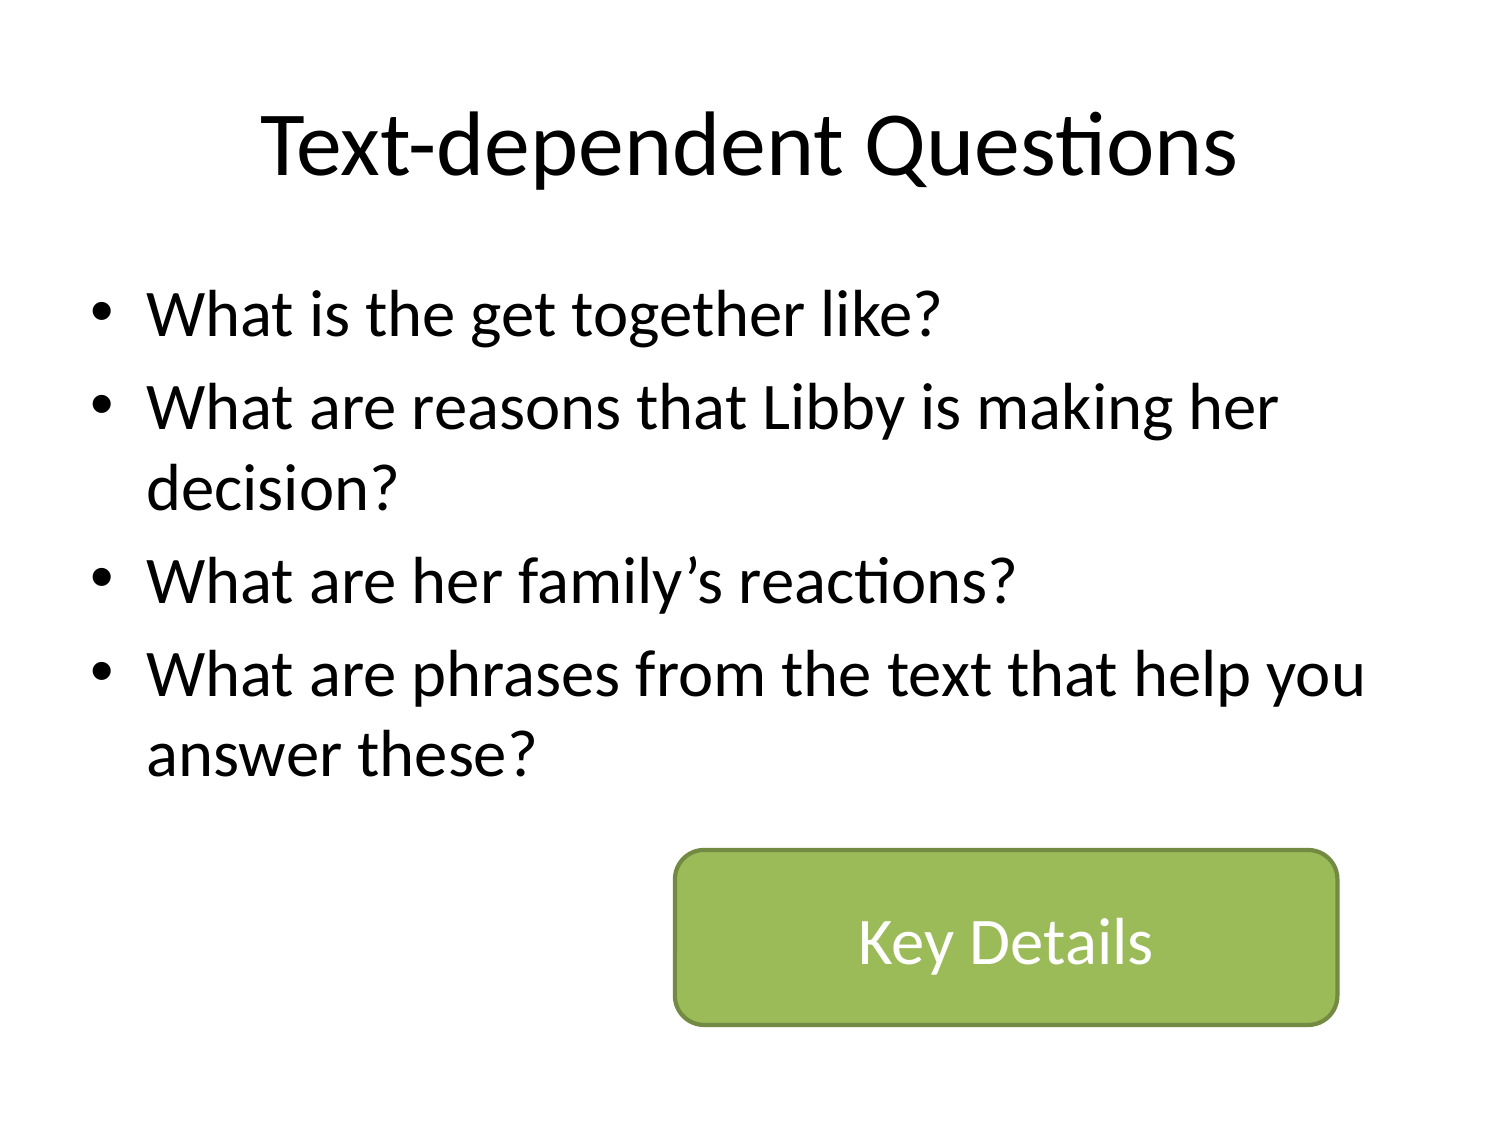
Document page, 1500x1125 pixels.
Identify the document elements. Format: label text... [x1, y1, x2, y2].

title Text-dependent Questions [75, 45, 1425, 233]
text_box Key Details [672, 847, 1340, 1028]
list What is the get together like? What are reasons that Libby is making her decision? What are her family’s reactions? What are phrases from the text that help you answer these? [75, 262, 1425, 1005]
